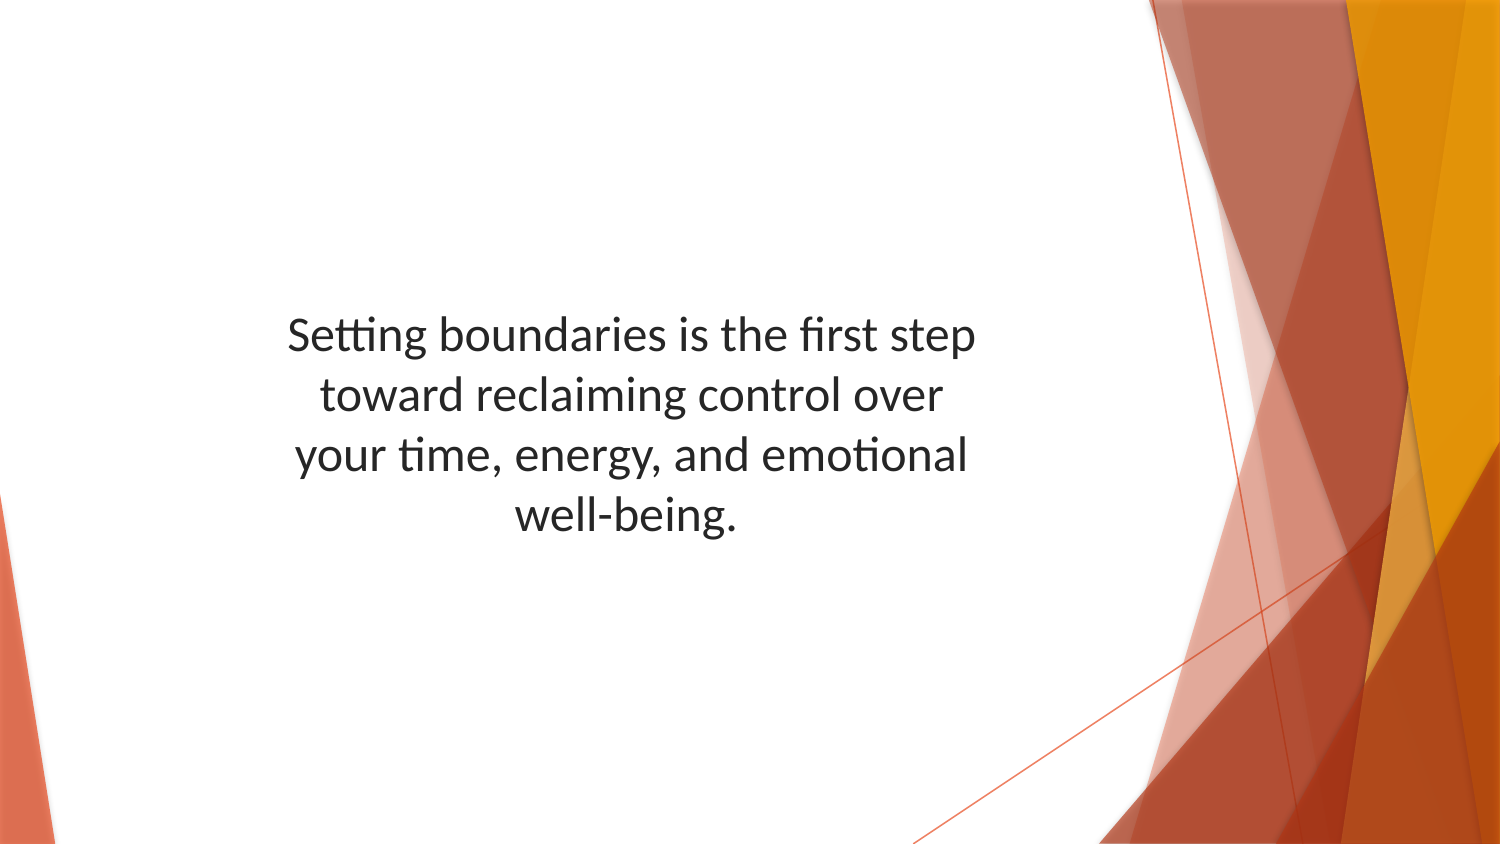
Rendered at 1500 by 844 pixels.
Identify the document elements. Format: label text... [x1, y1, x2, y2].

list Setting boundaries is the first step toward reclaiming control over your time, energy, and emotional well-being. [253, 197, 1010, 647]
